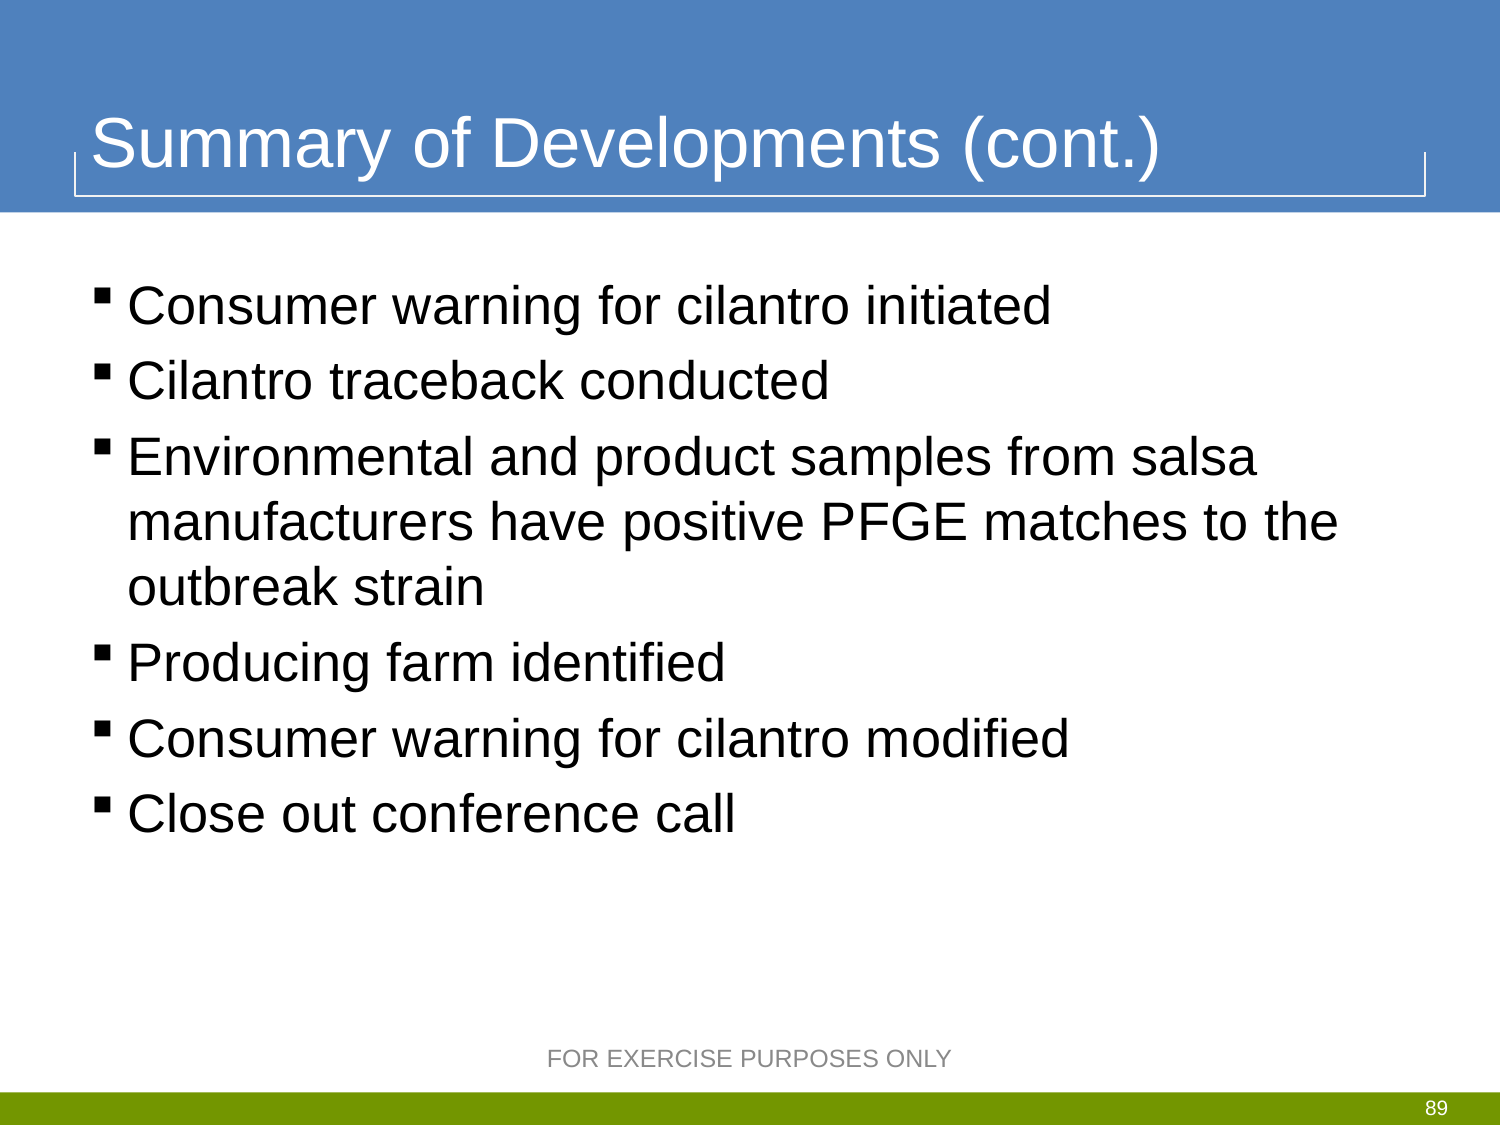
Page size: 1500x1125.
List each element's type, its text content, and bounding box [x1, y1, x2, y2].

footer FOR EXERCISE PURPOSES ONLY [512, 1042, 988, 1103]
title Summary of Developments (cont.) [74, 44, 1426, 233]
list Consumer warning for cilantro initiated Cilantro traceback conducted Environmental and product samples from salsa manufacturers have positive PFGE matches to the outbreak strain Producing farm identified Consumer warning for cilantro modified Close out conference call [74, 262, 1426, 1006]
